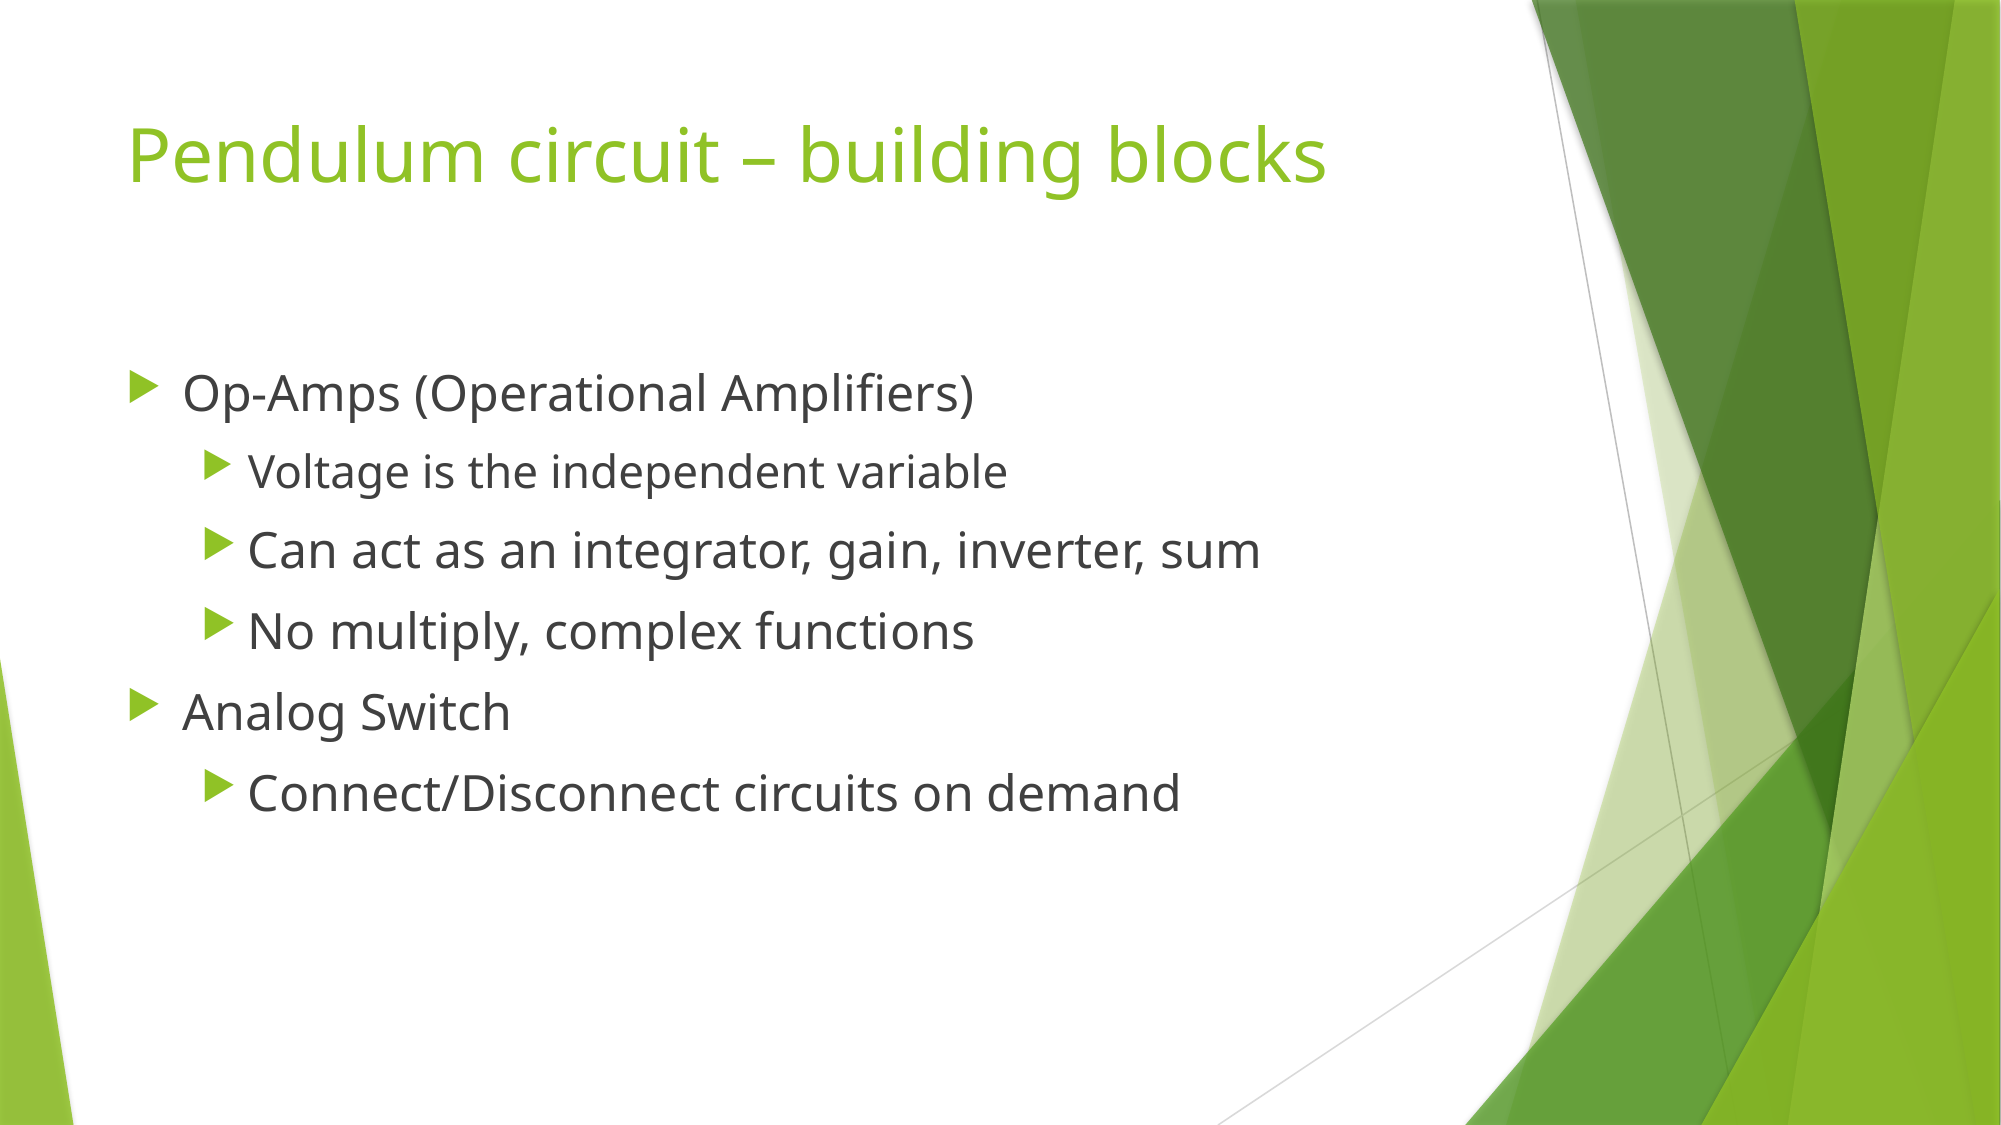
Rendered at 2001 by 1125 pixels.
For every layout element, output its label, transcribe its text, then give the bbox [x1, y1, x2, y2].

list Op-Amps (Operational Amplifiers) Voltage is the independent variable Can act as an integrator, gain, inverter, sum No multiply, complex functions Analog Switch Connect/Disconnect circuits on demand [111, 354, 1522, 992]
title Pendulum circuit – building blocks [111, 99, 1522, 317]
